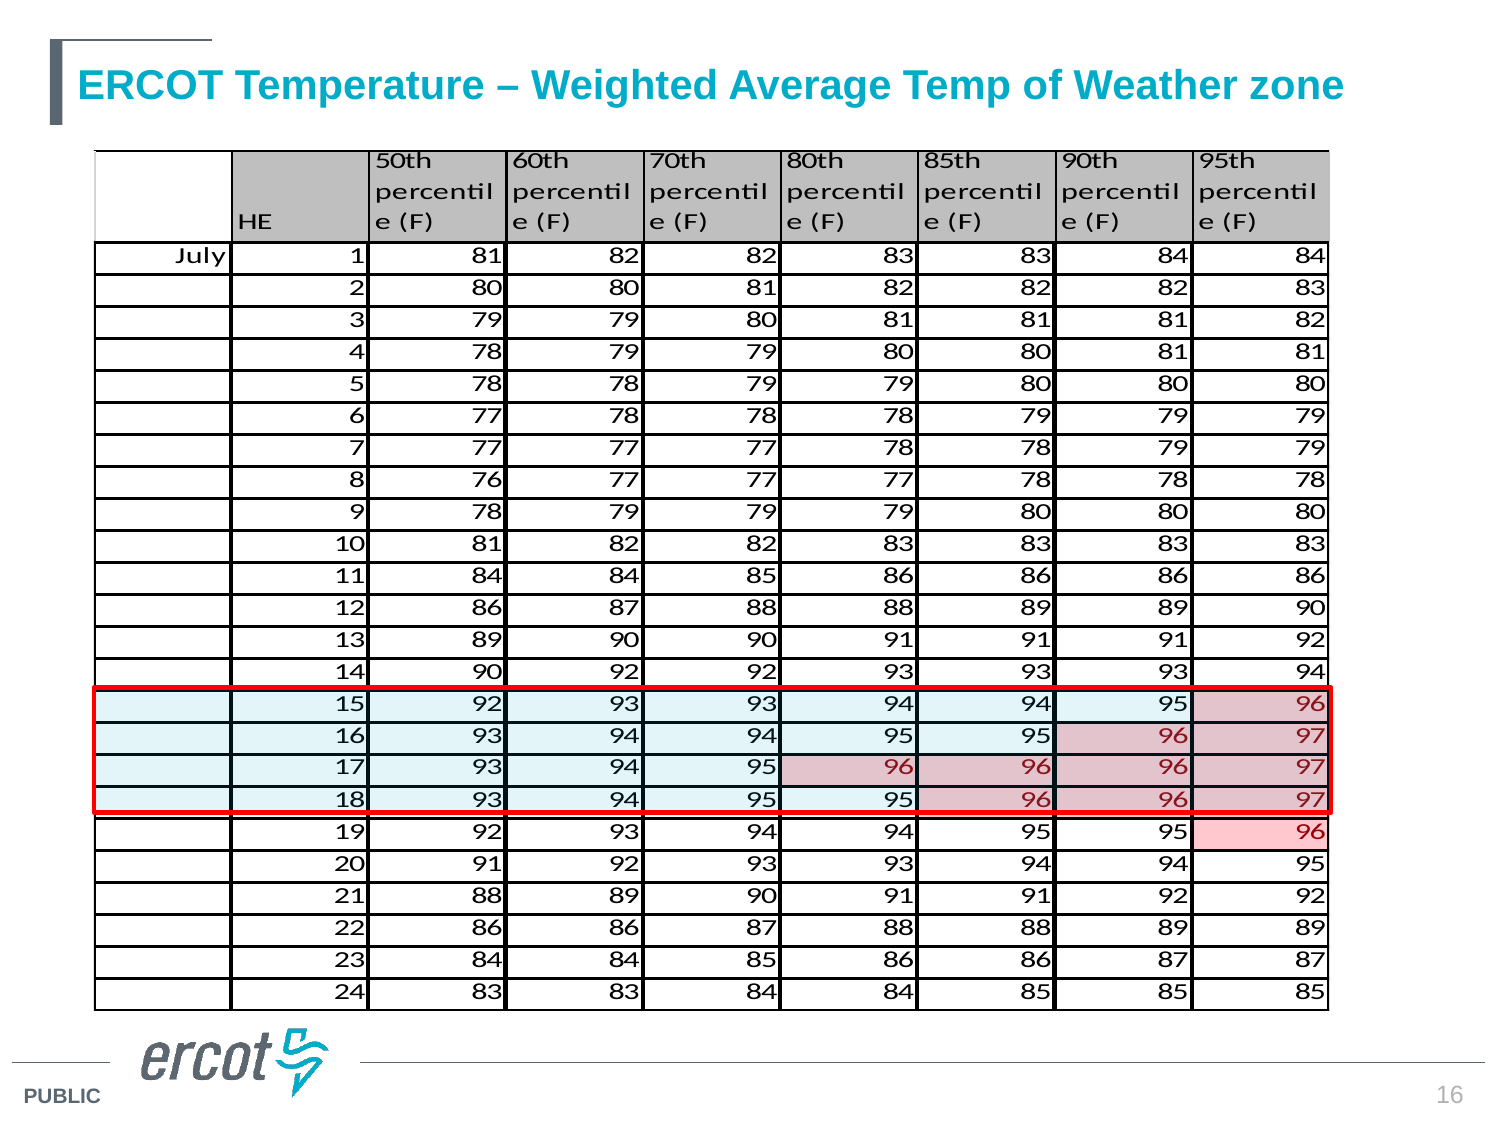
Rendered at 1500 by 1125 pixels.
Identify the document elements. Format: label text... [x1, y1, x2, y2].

title ERCOT Temperature – Weighted Average Temp of Weather zone [62, 39, 1450, 125]
picture [137, 1024, 332, 1100]
picture [93, 149, 1332, 1013]
slide_number 16 [1412, 1076, 1488, 1112]
